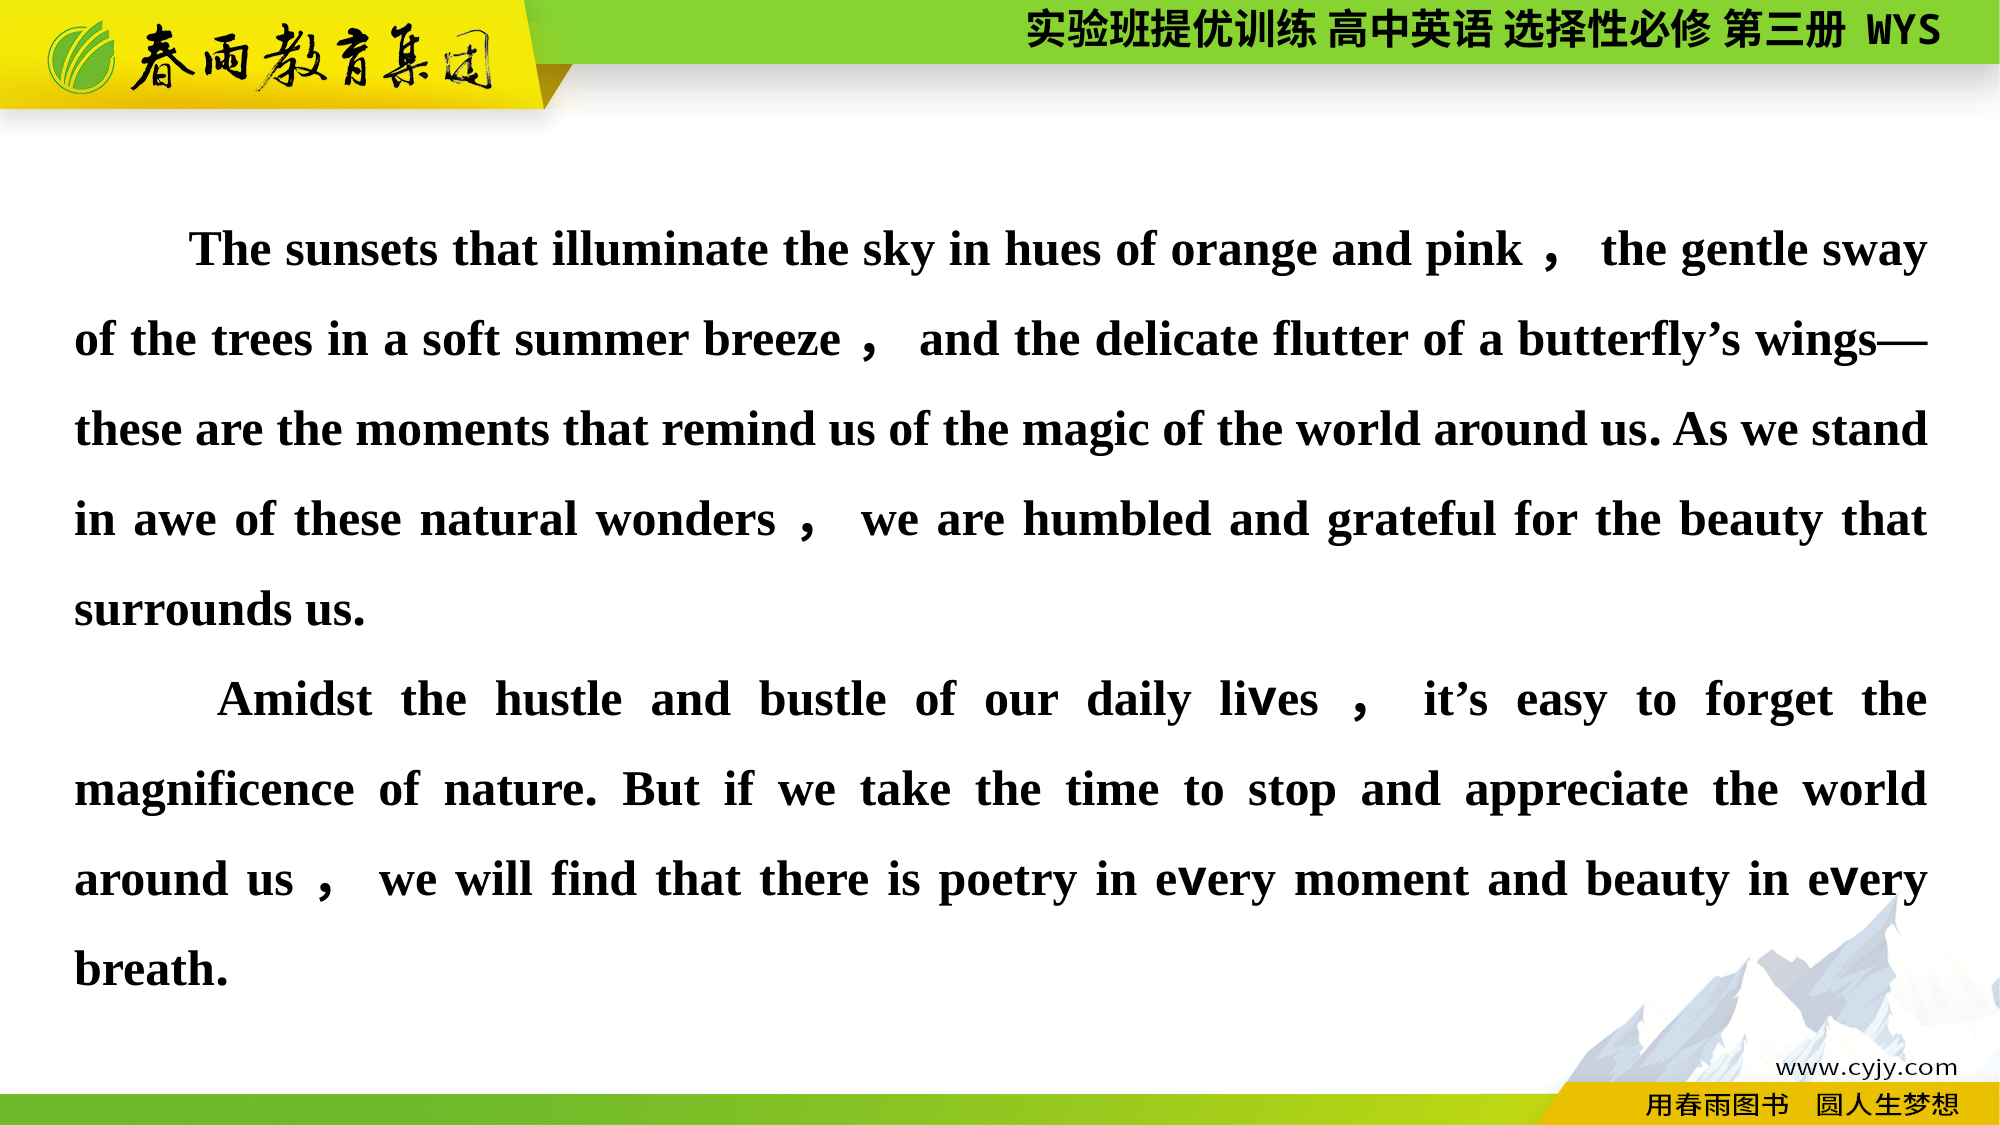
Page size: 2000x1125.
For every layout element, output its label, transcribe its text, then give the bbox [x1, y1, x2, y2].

list The sunsets that illuminate the sky in hues of orange and pink，the gentle sway of the trees in a soft summer breeze，and the delicate flutter of a butterfly’s wings—these are the moments that remind us of the magic of the world around us. As we stand in awe of these natural wonders，we are humbled and grateful for the beauty that surrounds us. Amidst the hustle and bustle of our daily lives，it’s easy to forget the magnificence of nature. But if we take the time to stop and appreciate the world around us，we will find that there is poetry in every moment and beauty in every breath. [59, 178, 1944, 1012]
picture [0, 0, 2000, 1125]
